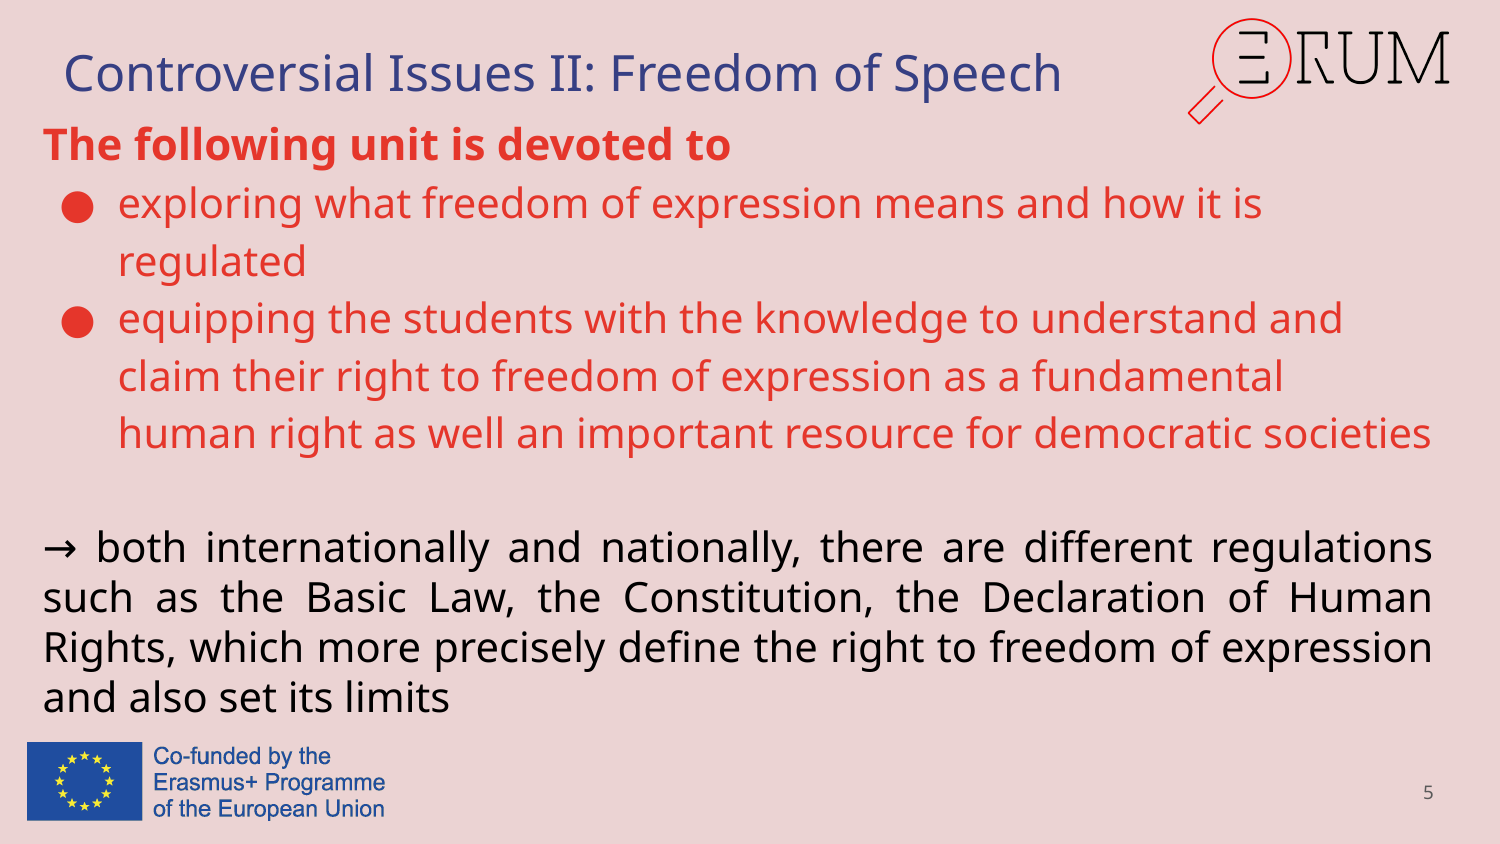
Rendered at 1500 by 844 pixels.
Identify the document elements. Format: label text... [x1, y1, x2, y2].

picture [27, 742, 385, 821]
title Controversial Issues II: Freedom of Speech [48, 26, 1165, 121]
picture [1136, 0, 1500, 137]
list The following unit is devoted to exploring what freedom of expression means and how it is regulated equipping the students with the knowledge to understand and claim their right to freedom of expression as a fundamental human right as well an important resource for democratic societies → both internationally and nationally, there are different regulations such as the Basic Law, the Constitution, the Declaration of Human Rights, which more precisely define the right to freedom of expression and also set its limits [27, 158, 1449, 738]
slide_number 5 [1358, 761, 1449, 826]
